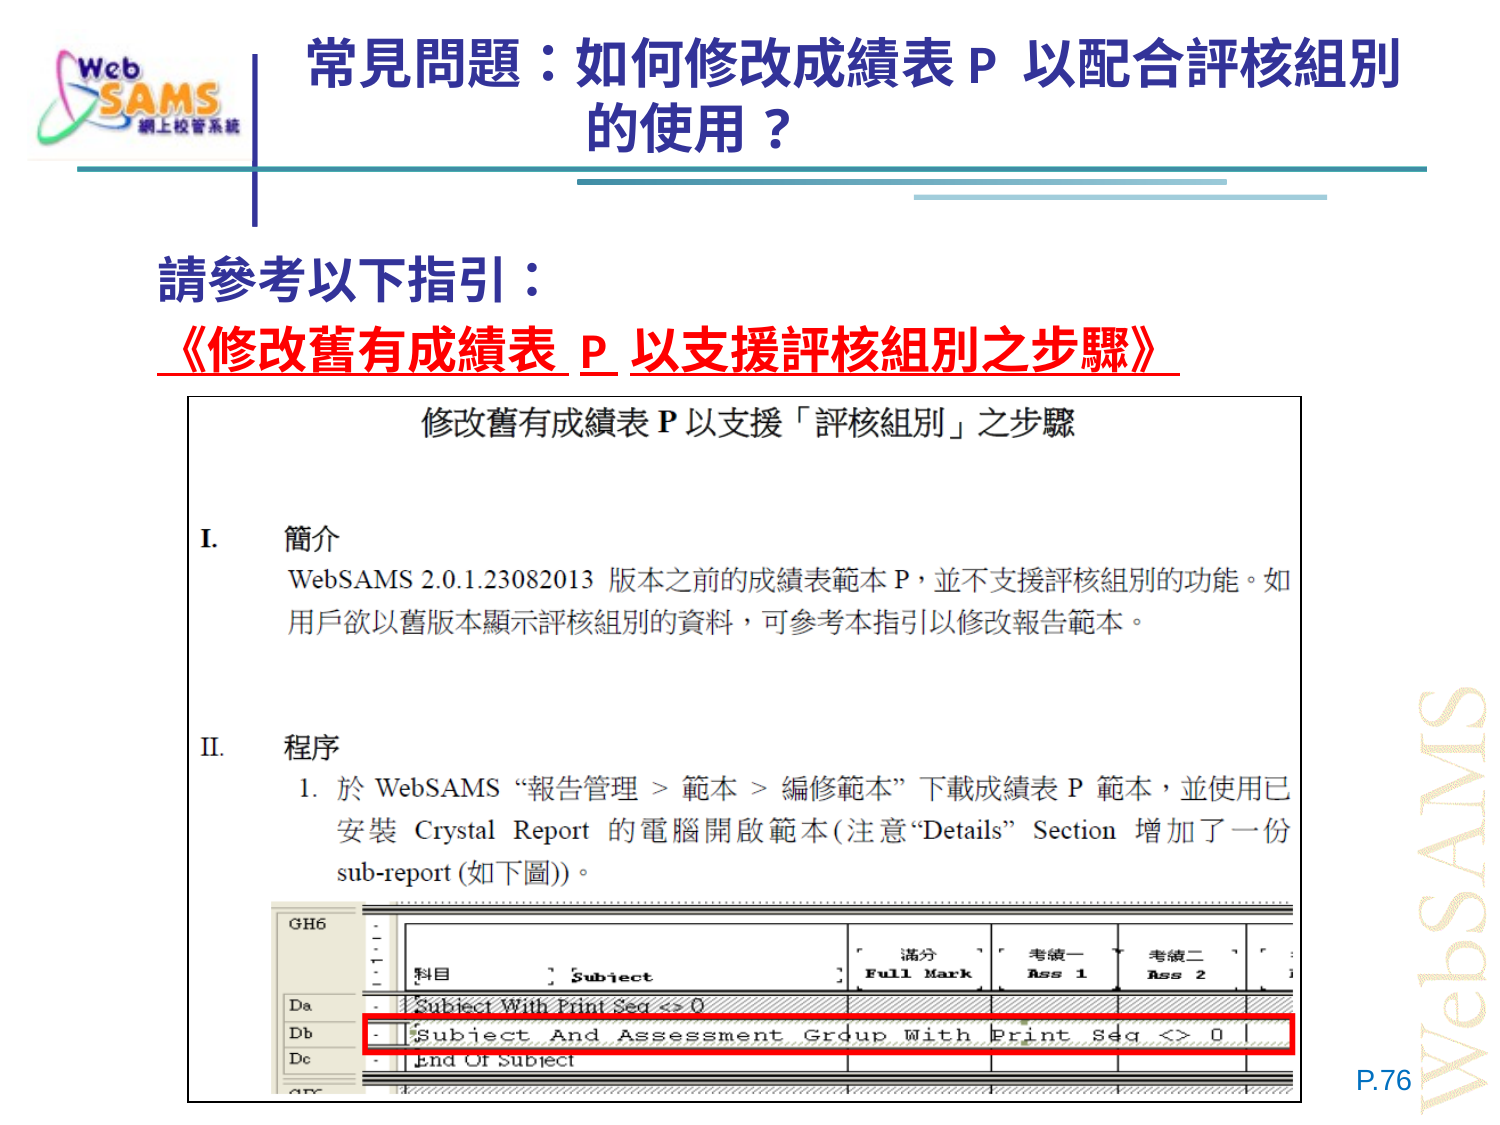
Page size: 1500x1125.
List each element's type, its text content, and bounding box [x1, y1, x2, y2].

slide_number P.76 [1304, 1028, 1428, 1105]
picture [27, 29, 253, 161]
text_box 請參考以下指引： 《修改舊有成績表 P 以支援評核組別之步驟》 [142, 241, 1347, 998]
title 常見問題：如何修改成績表P 以配合評核組別的使用? [289, 41, 1465, 167]
picture [188, 396, 1301, 1102]
picture [1393, 679, 1500, 1117]
